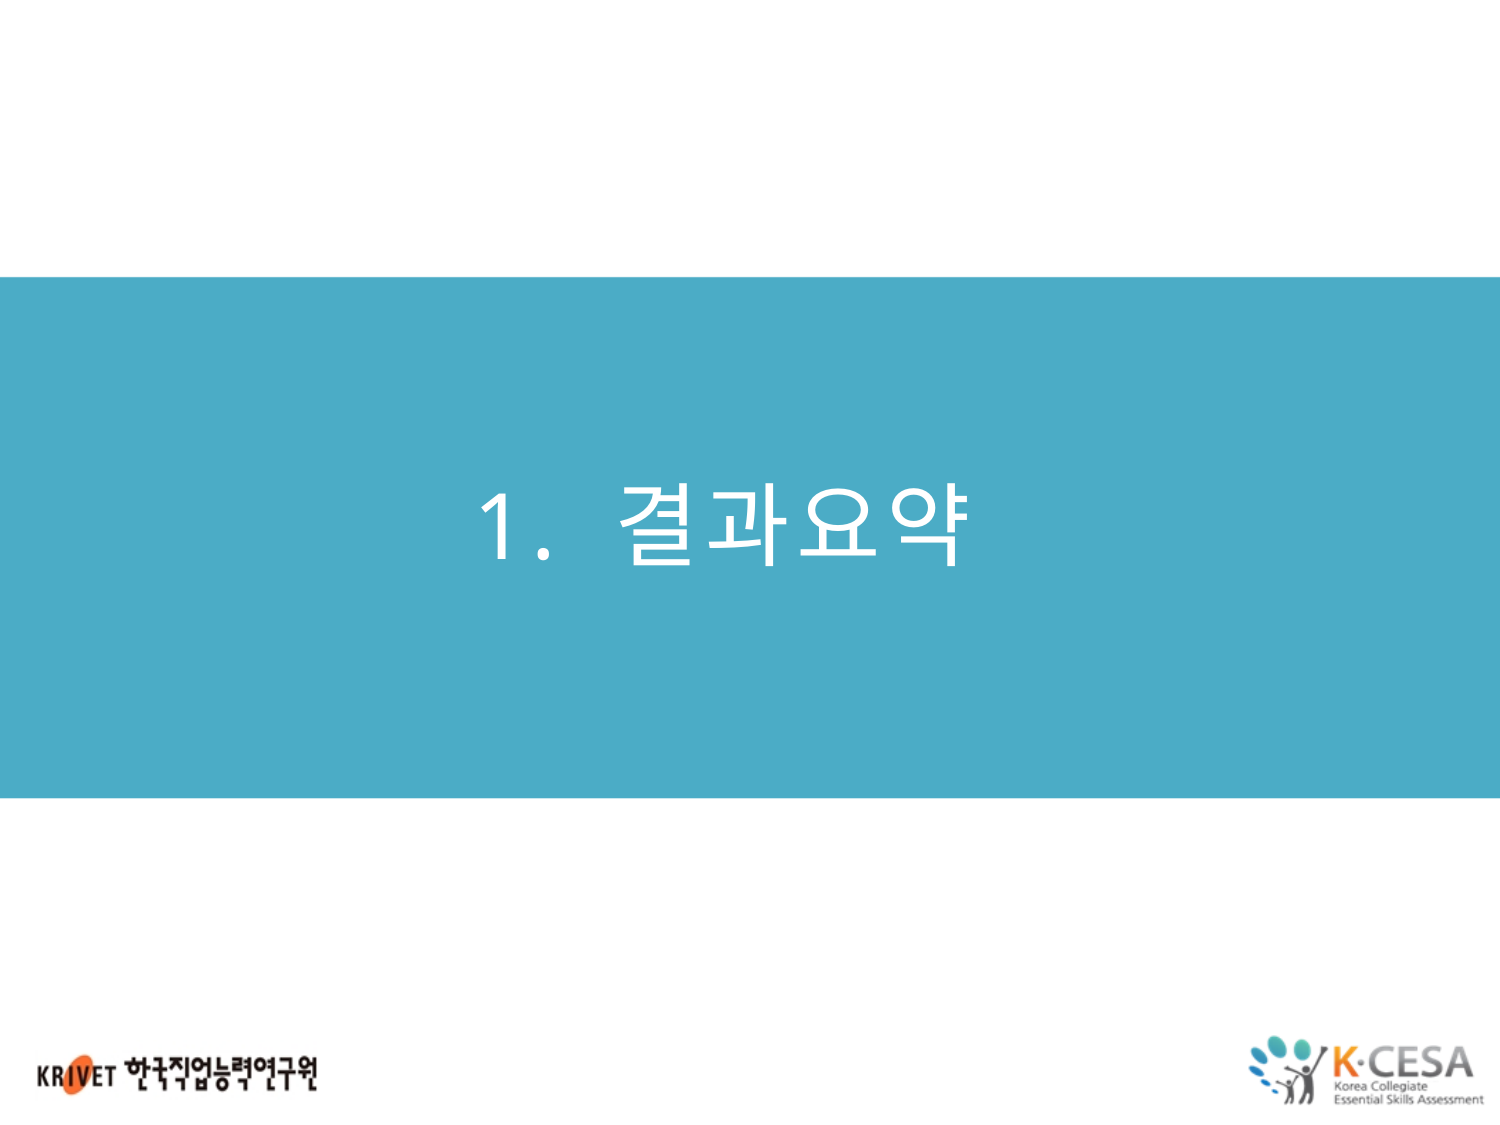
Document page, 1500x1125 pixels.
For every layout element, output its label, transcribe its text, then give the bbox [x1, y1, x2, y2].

picture [0, 0, 1500, 1125]
text_box 1. 결과요약 [458, 460, 1045, 586]
